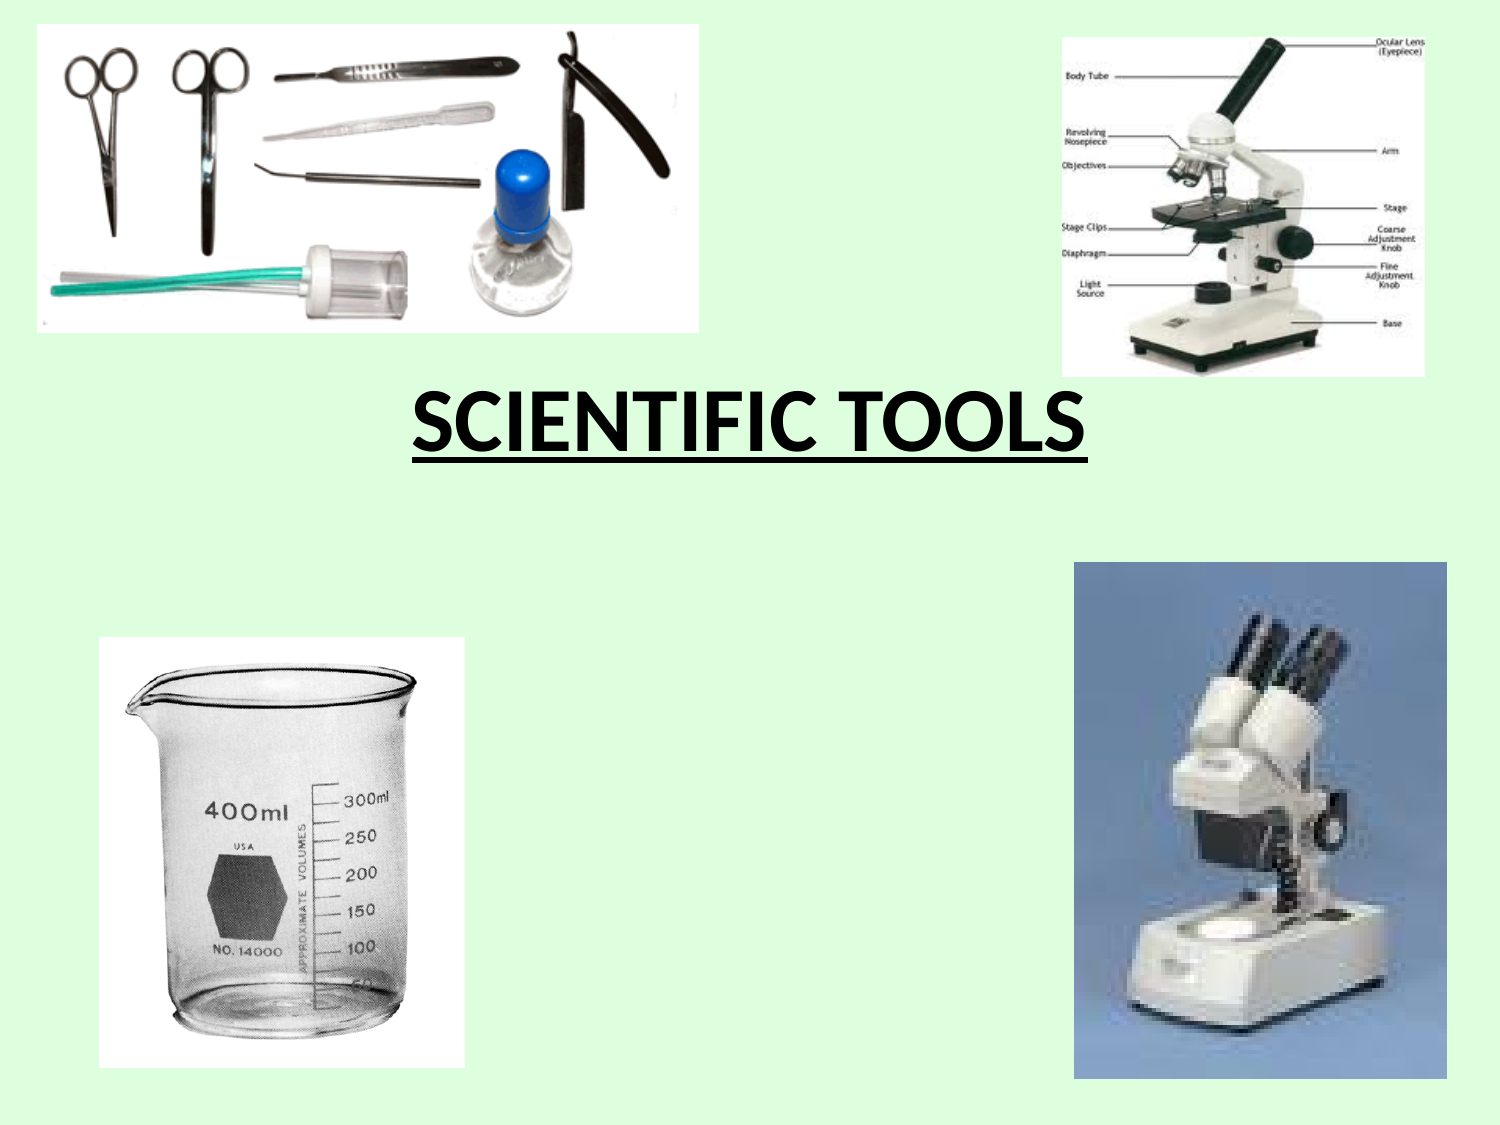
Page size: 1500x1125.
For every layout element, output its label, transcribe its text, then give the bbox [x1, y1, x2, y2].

picture [37, 24, 699, 333]
picture [99, 637, 465, 1068]
picture [1074, 562, 1447, 1079]
picture [1062, 37, 1426, 377]
title SCIENTIFIC TOOLS [112, 349, 1388, 591]
